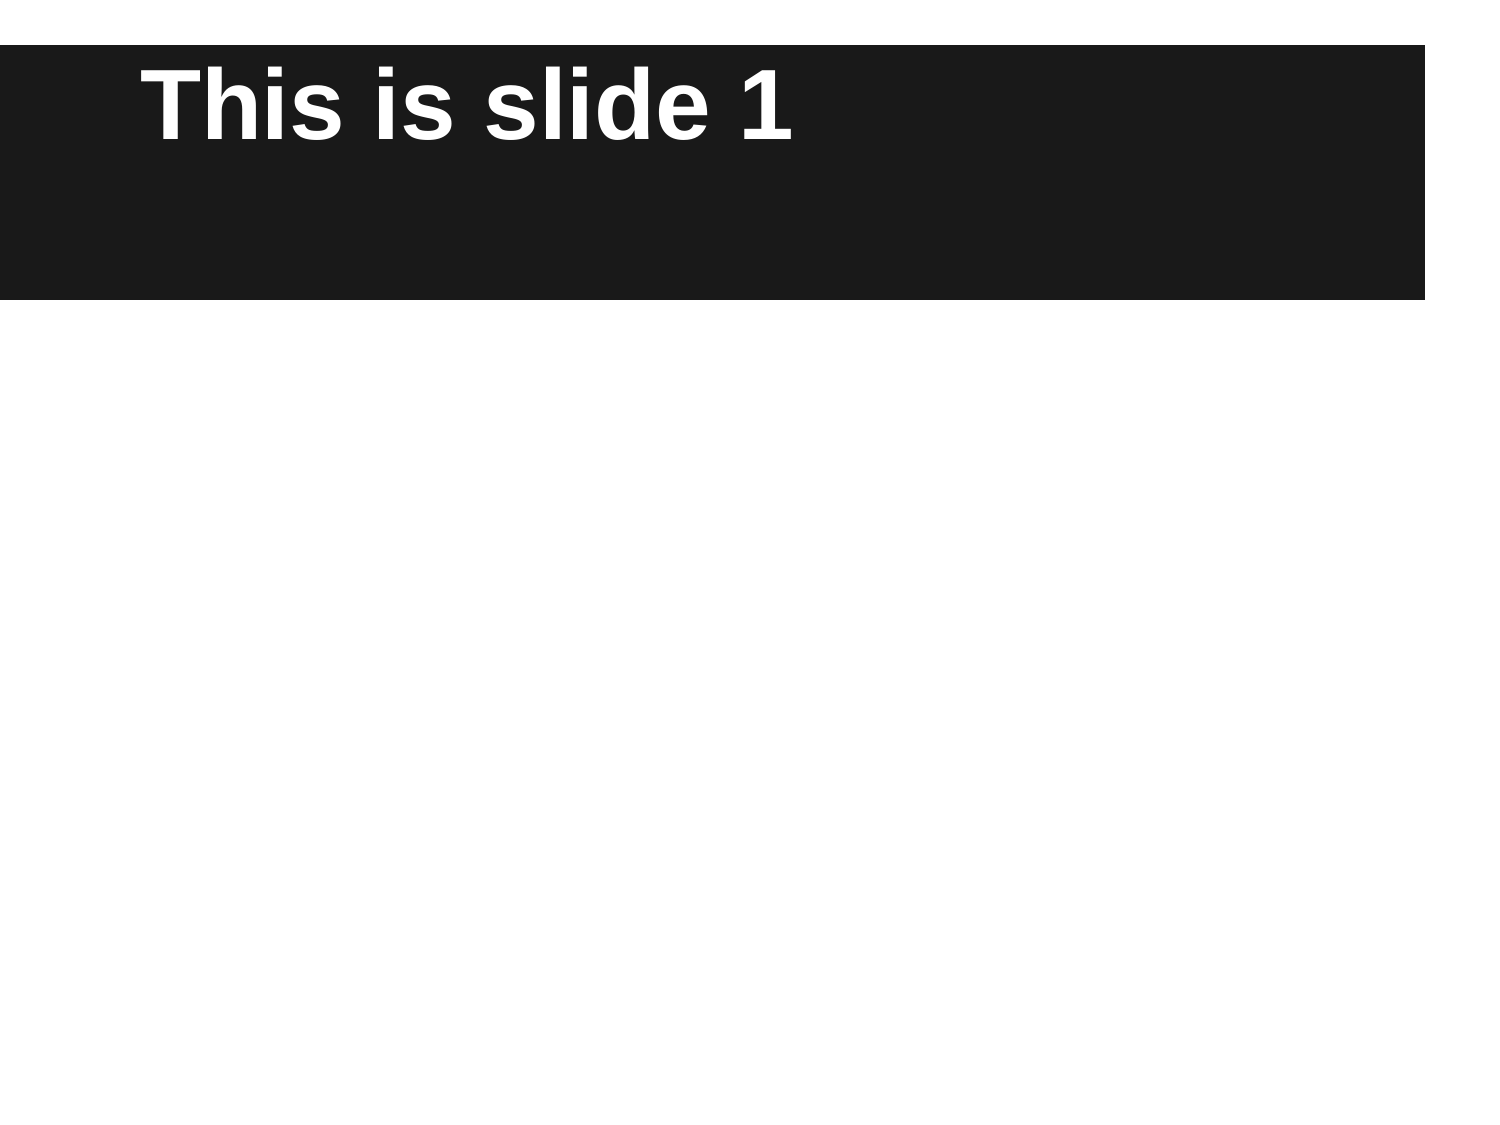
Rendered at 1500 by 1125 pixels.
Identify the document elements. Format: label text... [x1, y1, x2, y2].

title This is slide 1 [75, 45, 1425, 295]
